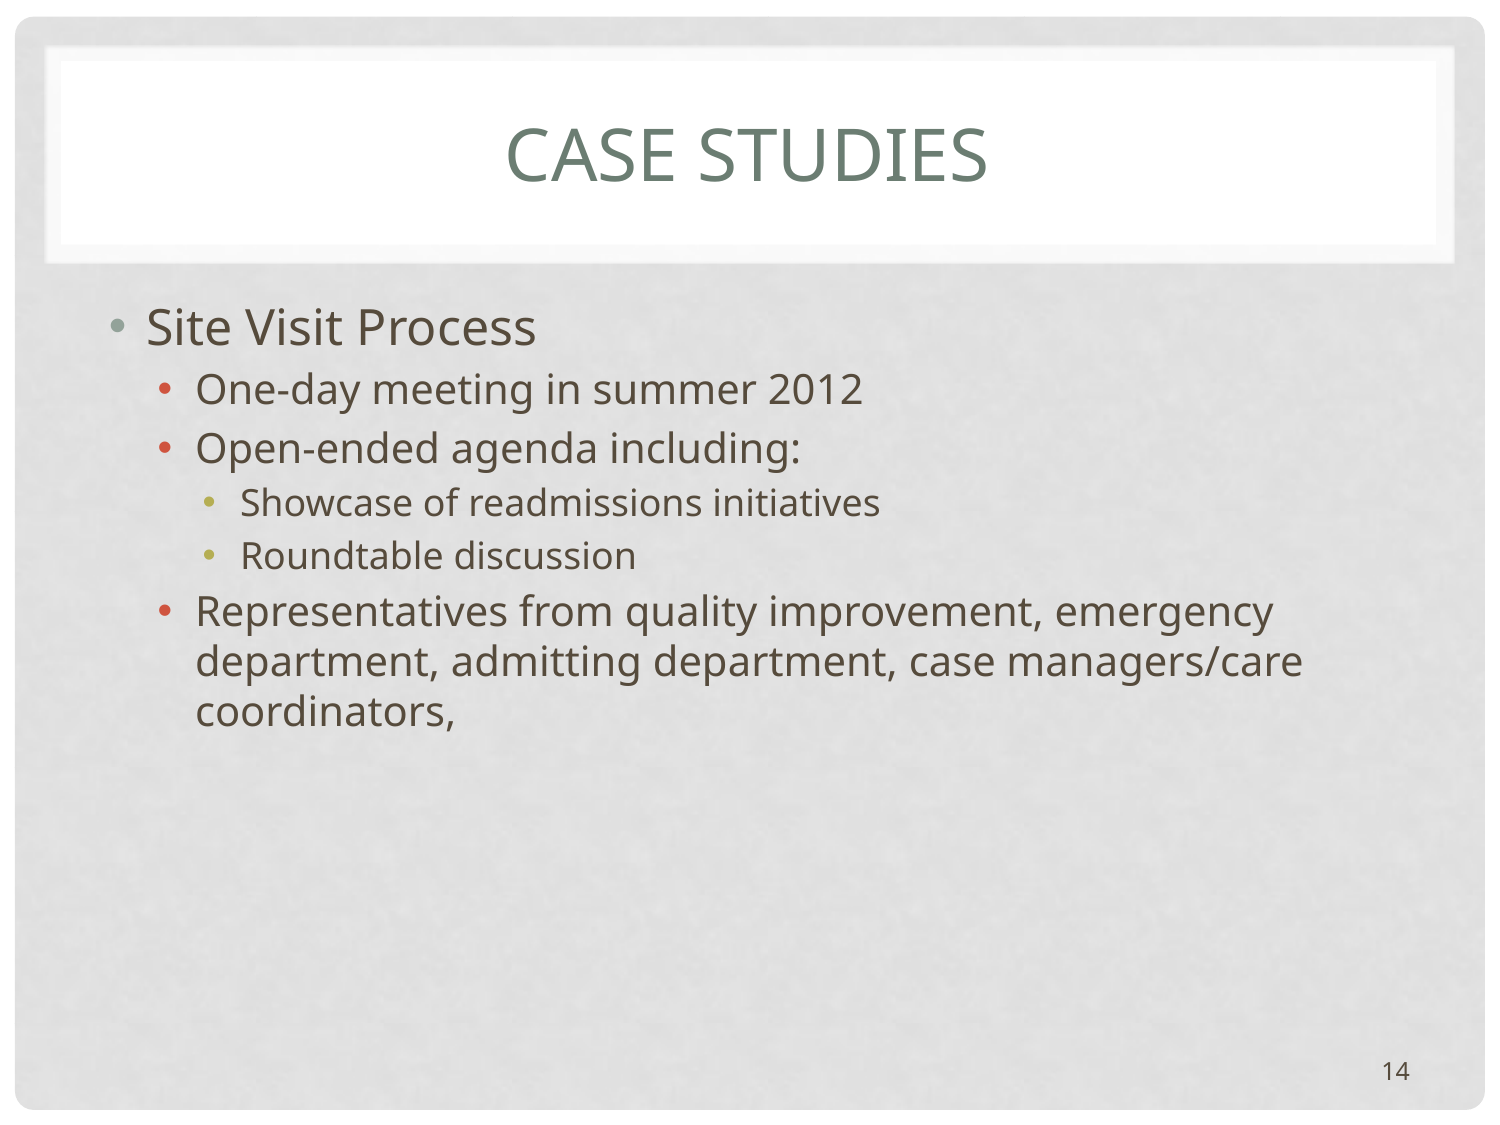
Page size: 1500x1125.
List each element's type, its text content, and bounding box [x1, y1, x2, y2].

list Site Visit Process One-day meeting in summer 2012 Open-ended agenda including: Showcase of readmissions initiatives Roundtable discussion Representatives from quality improvement, emergency department, admitting department, case managers/care coordinators, [75, 287, 1425, 1005]
slide_number 14 [1074, 1042, 1425, 1103]
title Case studies [69, 66, 1425, 238]
